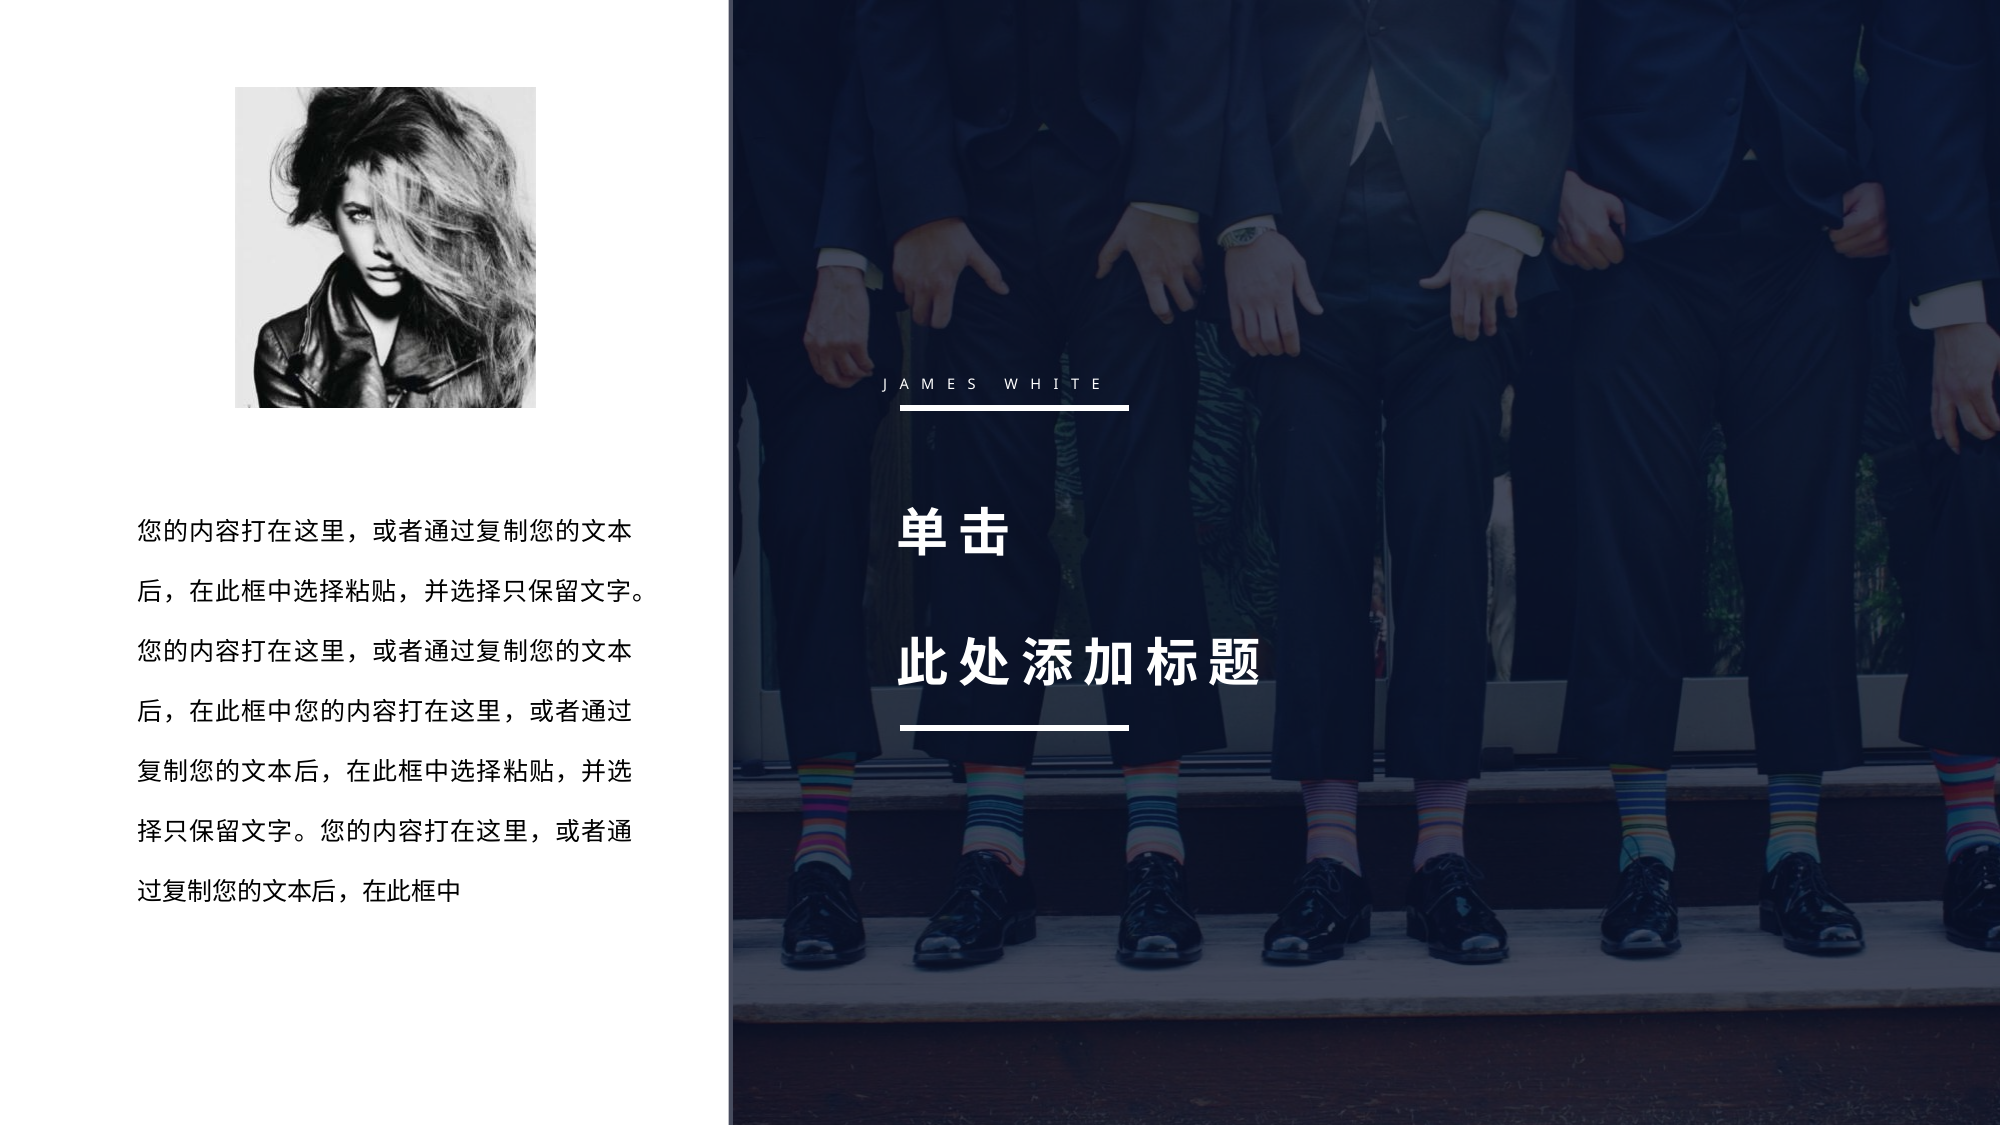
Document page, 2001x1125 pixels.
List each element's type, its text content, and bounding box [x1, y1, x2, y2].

picture [733, 0, 2000, 1125]
text_box [728, 0, 733, 1125]
text_box 您的内容打在这里，或者通过复制您的文本后，在此框中选择粘贴，并选择只保留文字。您的内容打在这里，或者通过复制您的文本后，在此框中您的内容打在这里，或者通过复制您的文本后，在此框中选择粘贴，并选择只保留文字。您的内容打在这里，或者通过复制您的文本后，在此框中 [128, 476, 643, 914]
picture [235, 87, 536, 408]
